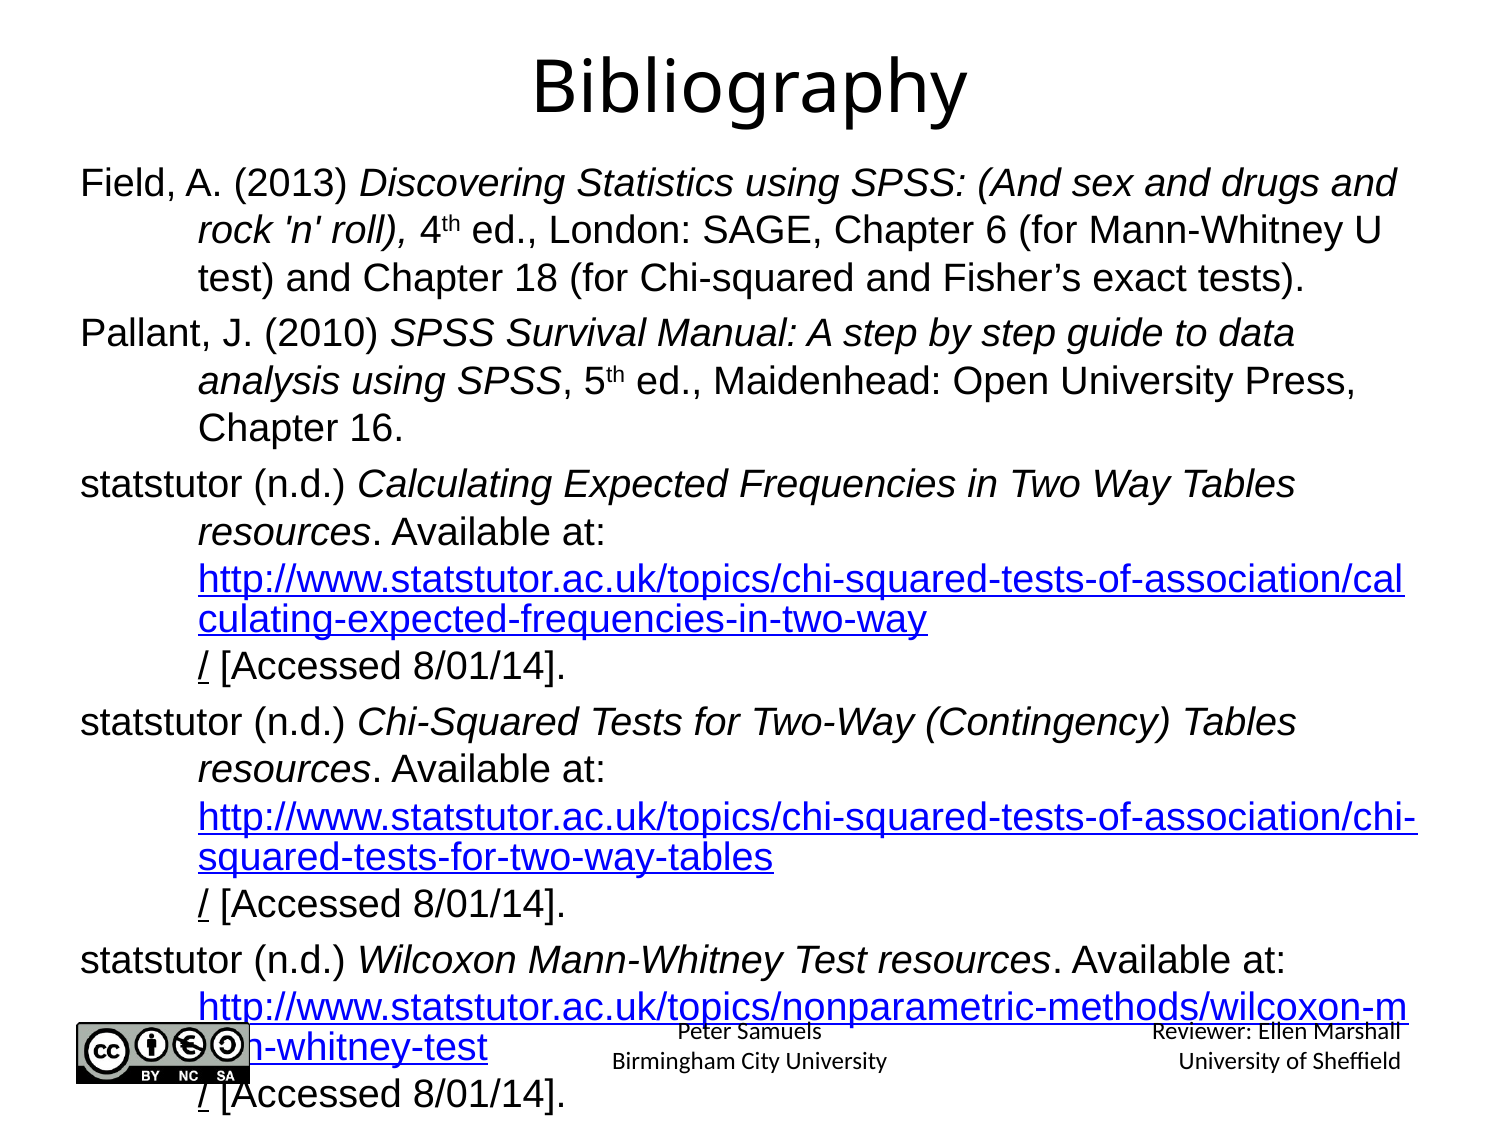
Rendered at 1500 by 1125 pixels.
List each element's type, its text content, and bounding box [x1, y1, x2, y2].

title Bibliography [75, 30, 1425, 135]
text_box Reviewer: Ellen Marshall University of Sheffield [1038, 1007, 1417, 1083]
picture [76, 1022, 251, 1084]
list Field, A. (2013) Discovering Statistics using SPSS: (And sex and drugs and rock 'n' roll), 4th ed., London: SAGE, Chapter 6 (for Mann-Whitney U test) and Chapter 18 (for Chi-squared and Fisher’s exact tests). Pallant, J. (2010) SPSS Survival Manual: A step by step guide to data analysis using SPSS, 5th ed., Maidenhead: Open University Press, Chapter 16. statstutor (n.d.) Calculating Expected Frequencies in Two Way Tables resources. Available at: http://www.statstutor.ac.uk/topics/chi-squared-tests-of-association/calculating-expected-frequencies-in-two-way/ [Accessed 8/01/14]. statstutor (n.d.) Chi-Squared Tests for Two-Way (Contingency) Tables resources. Available at: http://www.statstutor.ac.uk/topics/chi-squared-tests-of-association/chi-squared-tests-for-two-way-tables/ [Accessed 8/01/14]. statstutor (n.d.) Wilcoxon Mann-Whitney Test resources. Available at: http://www.statstutor.ac.uk/topics/nonparametric-methods/wilcoxon-mann-whitney-test/ [Accessed 8/01/14]. [64, 149, 1436, 1008]
text_box Peter Samuels Birmingham City University [549, 1007, 951, 1083]
